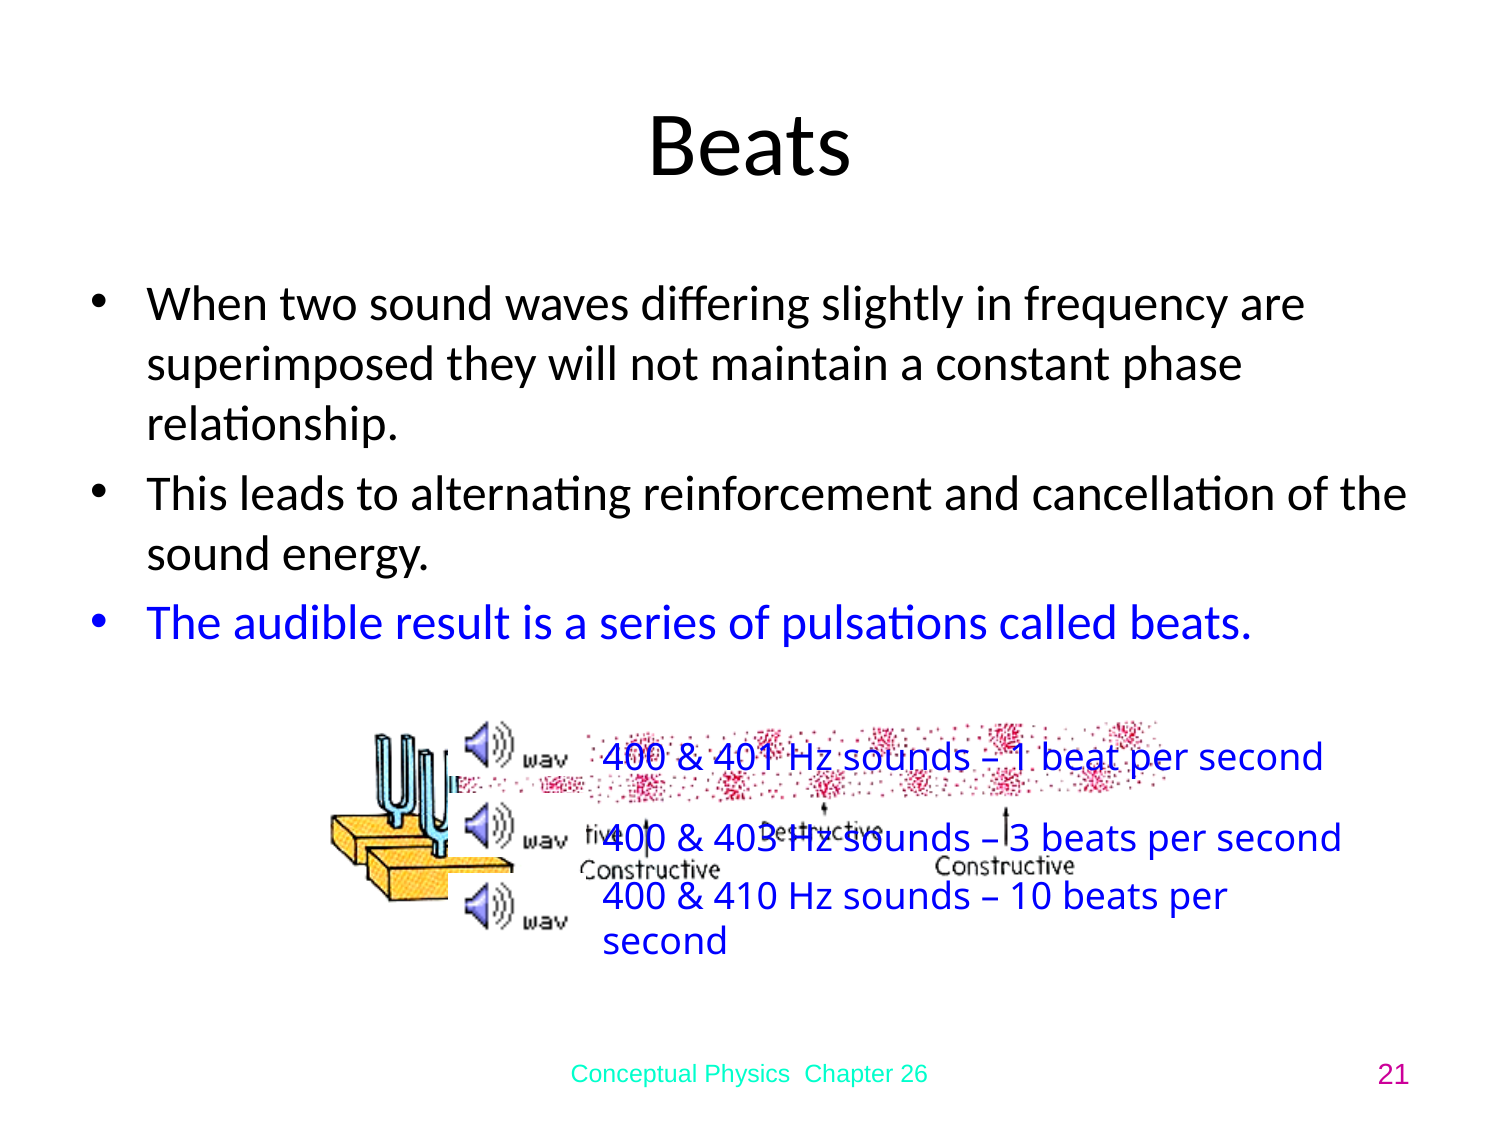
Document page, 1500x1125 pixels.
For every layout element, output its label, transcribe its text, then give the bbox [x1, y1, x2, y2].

text_box 400 & 401 Hz sounds – 1 beat per second [1204, 725, 1363, 785]
list When two sound waves differing slightly in frequency are superimposed they will not maintain a constant phase relationship. This leads to alternating reinforcement and cancellation of the sound energy. The audible result is a series of pulsations called beats. [75, 262, 1425, 1005]
footer Conceptual Physics Chapter 26 [512, 1042, 988, 1103]
title Beats [75, 45, 1425, 233]
slide_number 21 [1074, 1042, 1425, 1103]
text_box 400 & 403 Hz sounds – 3 beats per second [1204, 806, 1363, 865]
text_box 400 & 410 Hz sounds – 10 beats per second [587, 865, 1375, 970]
picture [309, 699, 1201, 940]
